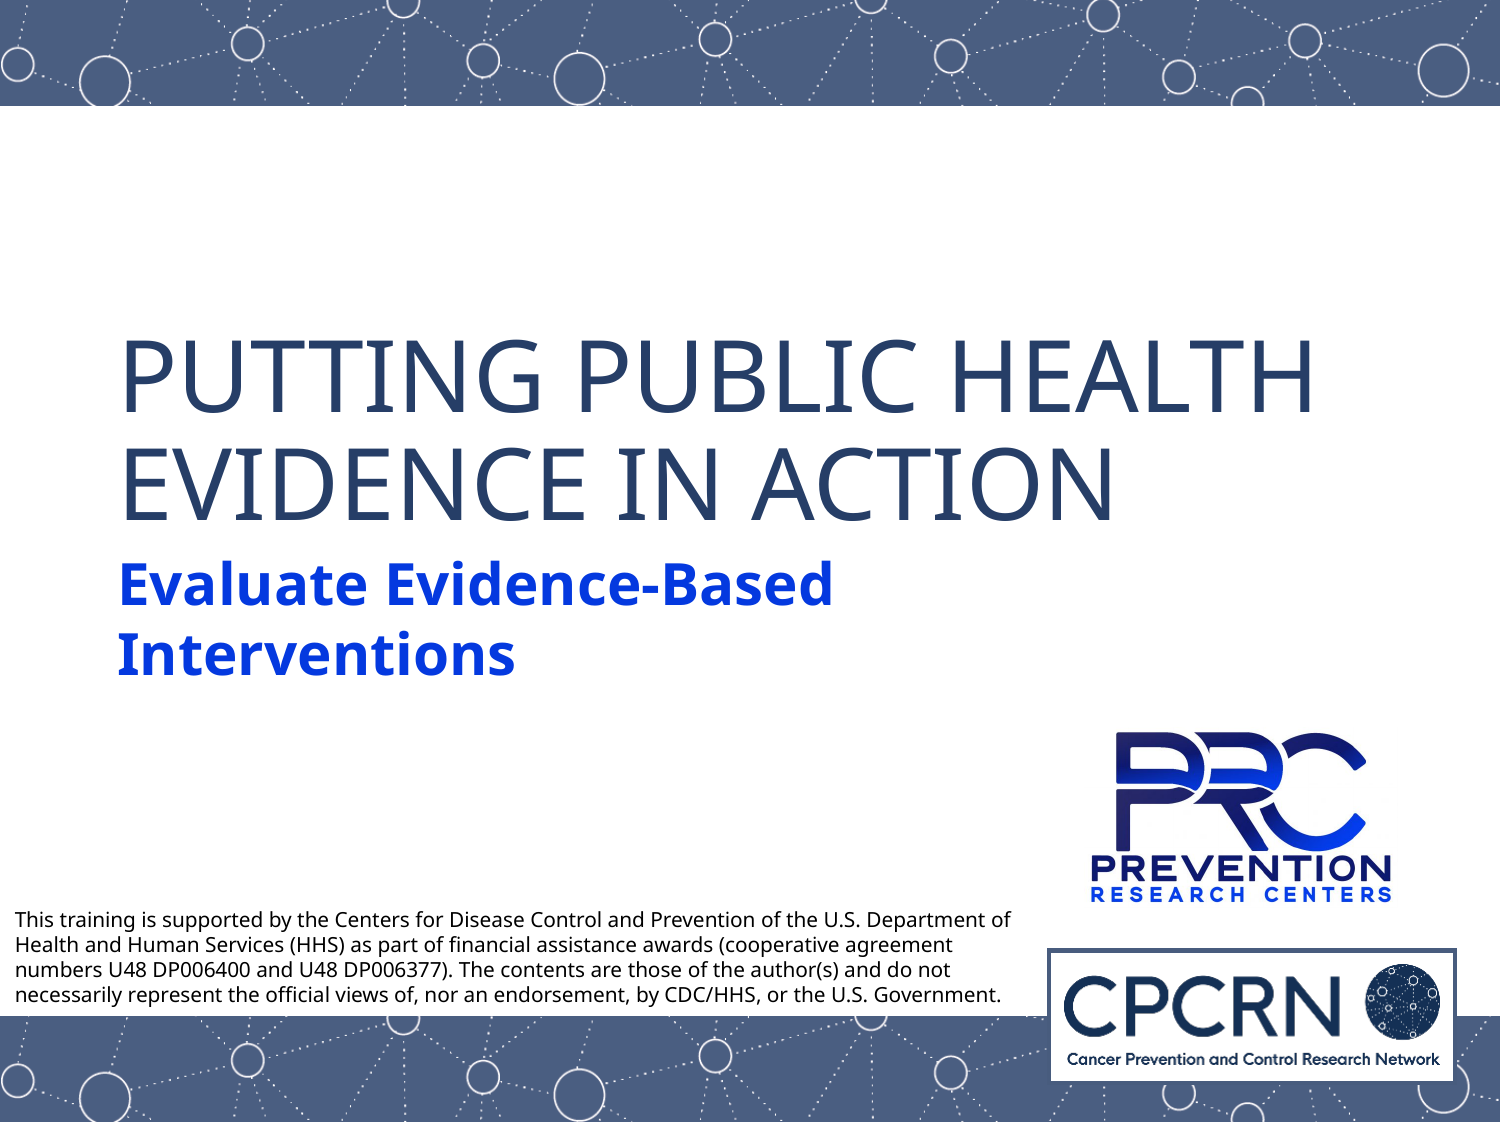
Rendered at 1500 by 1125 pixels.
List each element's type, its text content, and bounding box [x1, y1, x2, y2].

text_box This training is supported by the Centers for Disease Control and Prevention of the U.S. Department of Health and Human Services (HHS) as part of financial assistance awards (cooperative agreement numbers U48 DP006400 and U48 DP006377). The contents are those of the author(s) and do not necessarily represent the official views of, nor an endorsement, by CDC/HHS, or the U.S. Government. [0, 899, 1049, 1015]
text_box Evaluate Evidence-Based Interventions [102, 539, 1151, 695]
picture [0, 1016, 1500, 1122]
picture [0, 0, 1500, 106]
picture [1064, 964, 1440, 1065]
title PUTTING PUBLIC HEALTH EVIDENCE IN ACTION [102, 182, 1454, 550]
picture [1084, 727, 1398, 908]
